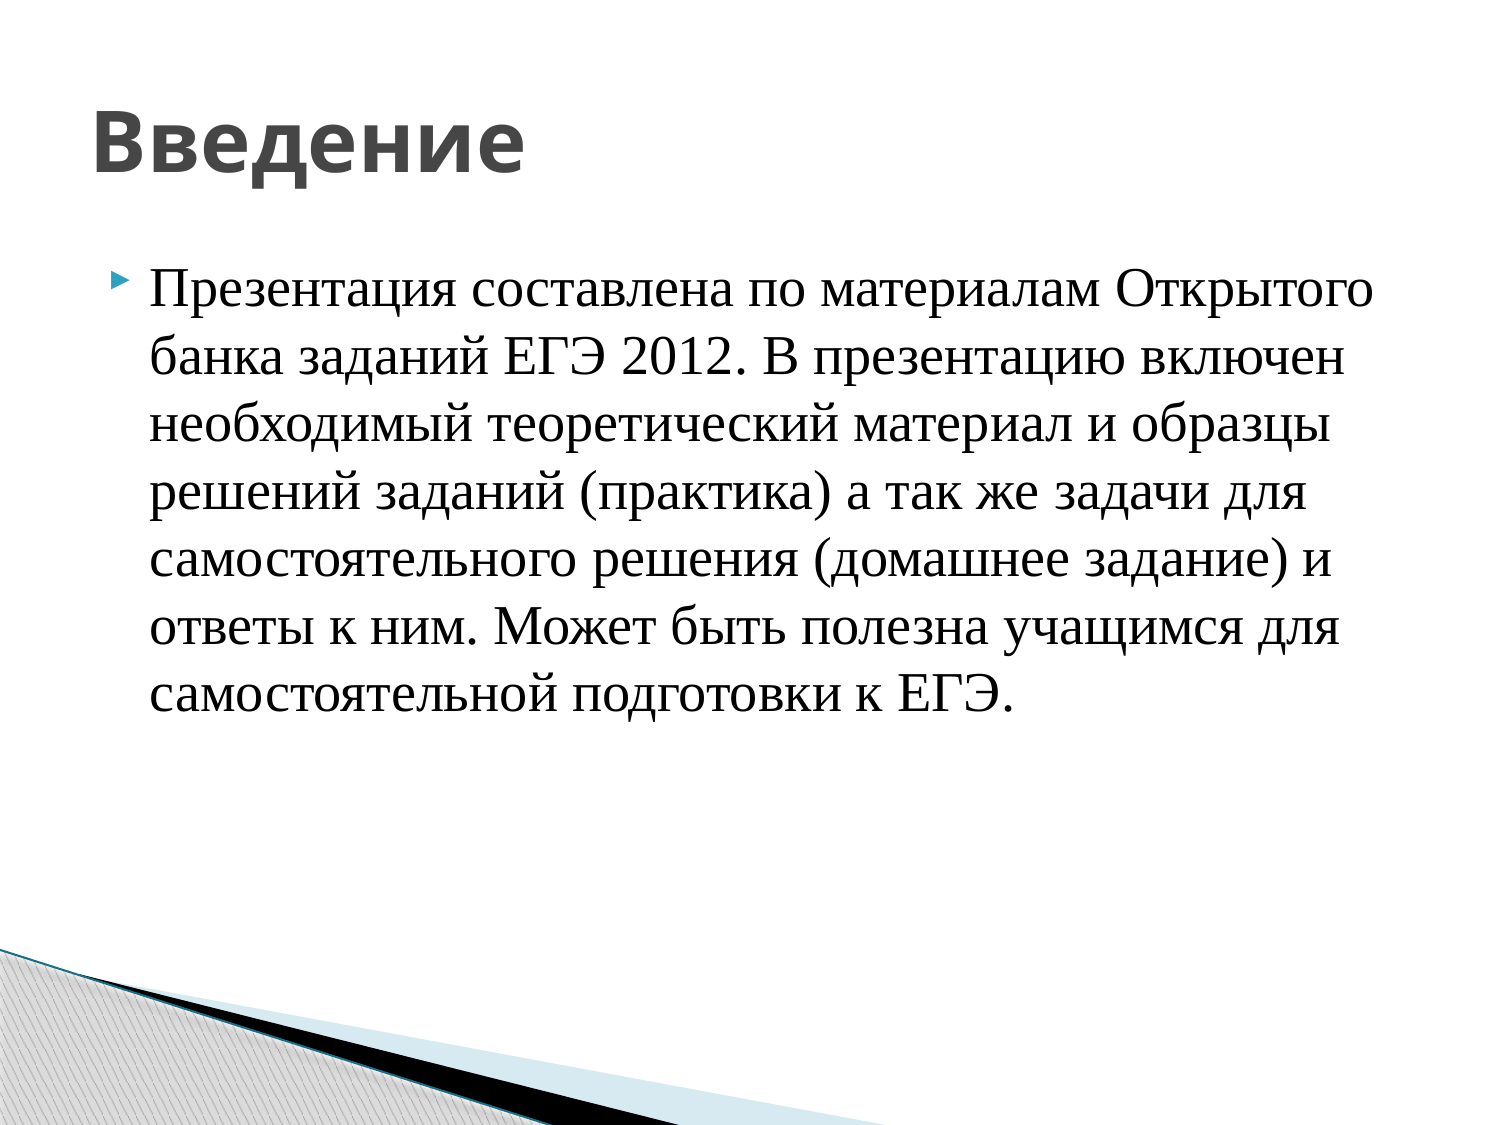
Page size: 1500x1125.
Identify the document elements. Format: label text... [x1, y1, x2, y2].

title Введение [75, 45, 1425, 233]
list Презентация составлена по материалам Открытого банка заданий ЕГЭ 2012. В презентацию включен необходимый теоретический материал и образцы решений заданий (практика) а так же задачи для самостоятельного решения (домашнее задание) и ответы к ним. Может быть полезна учащимся для самостоятельной подготовки к ЕГЭ. [75, 242, 1425, 986]
